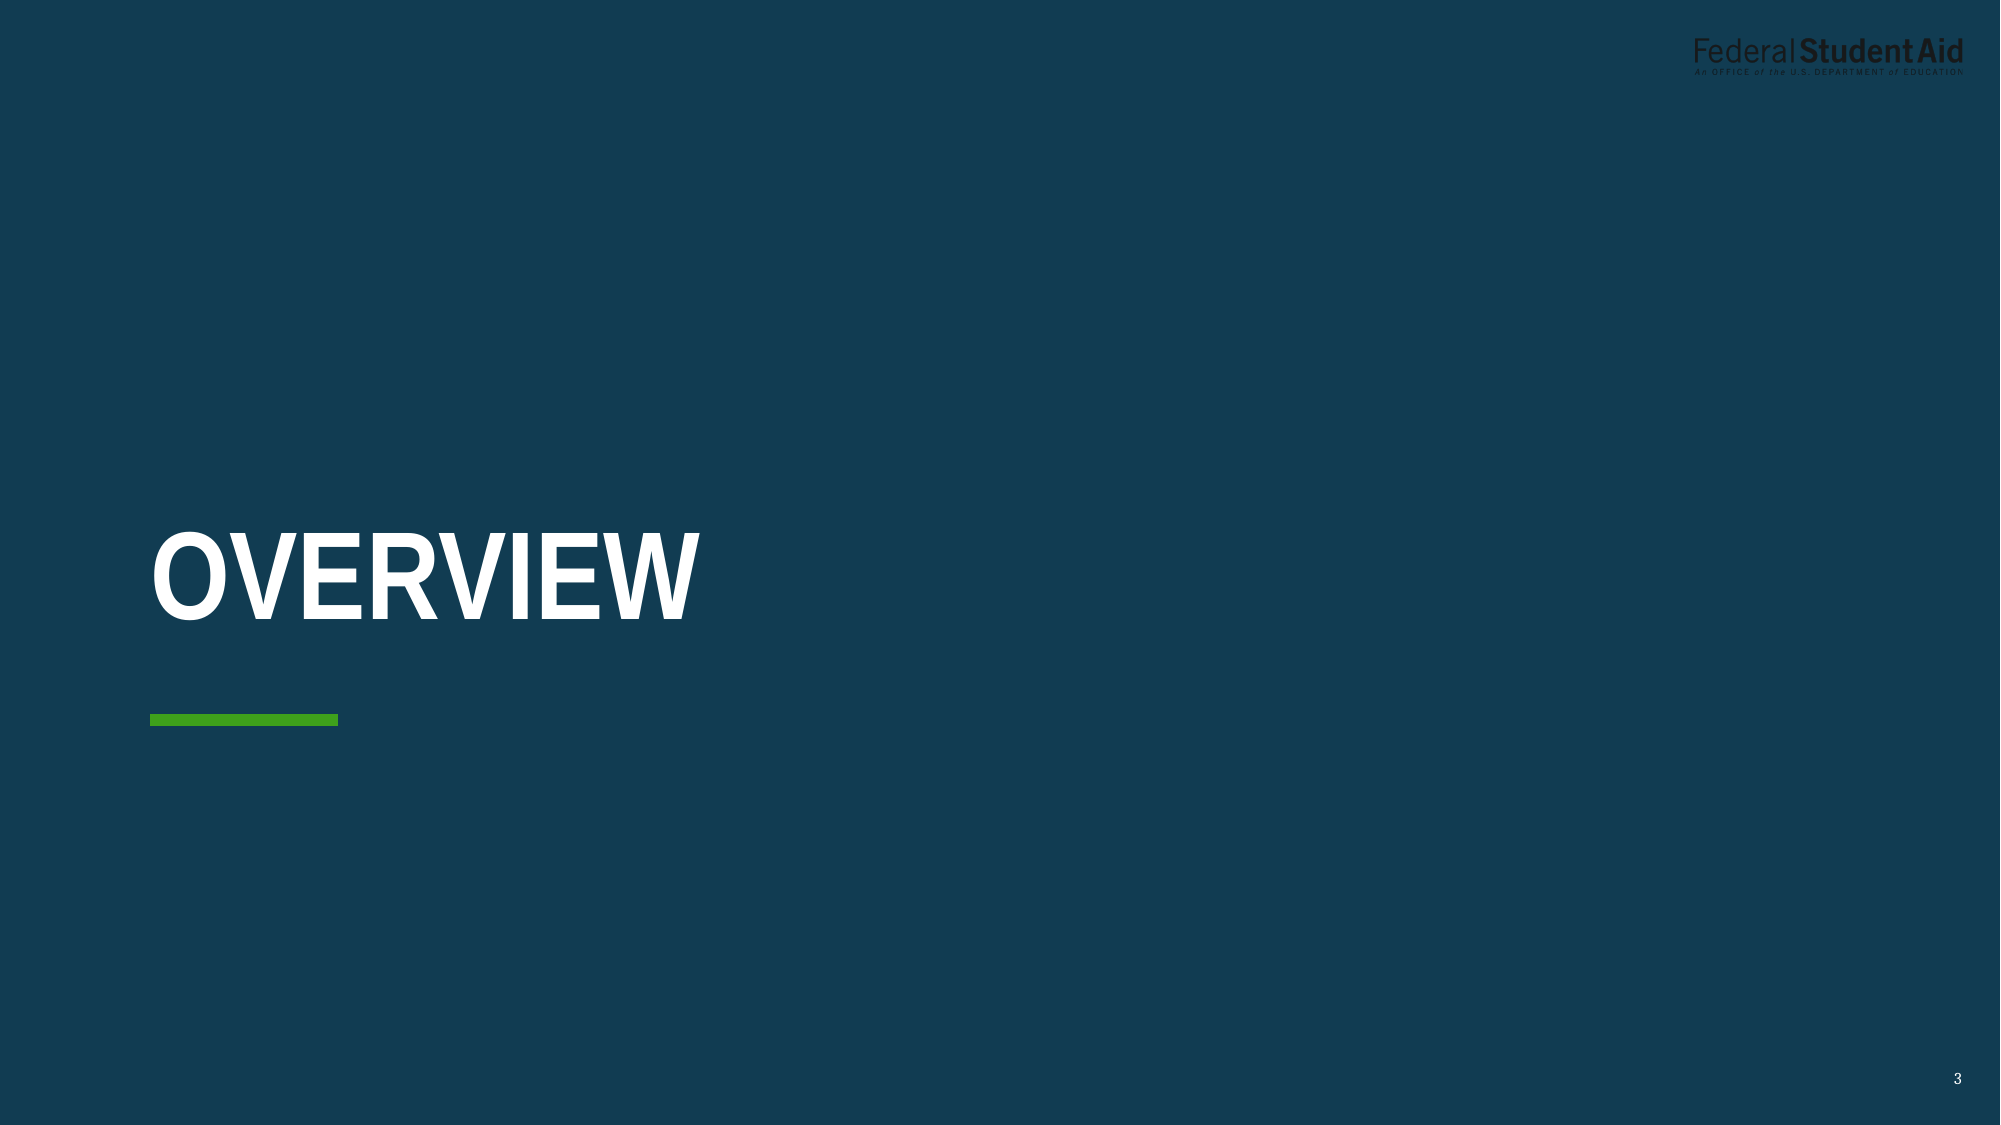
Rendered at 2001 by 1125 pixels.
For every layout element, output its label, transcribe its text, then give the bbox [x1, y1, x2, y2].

picture [1694, 37, 1963, 75]
slide_number 3 [1916, 1068, 1962, 1089]
title Overview [150, 314, 1900, 645]
